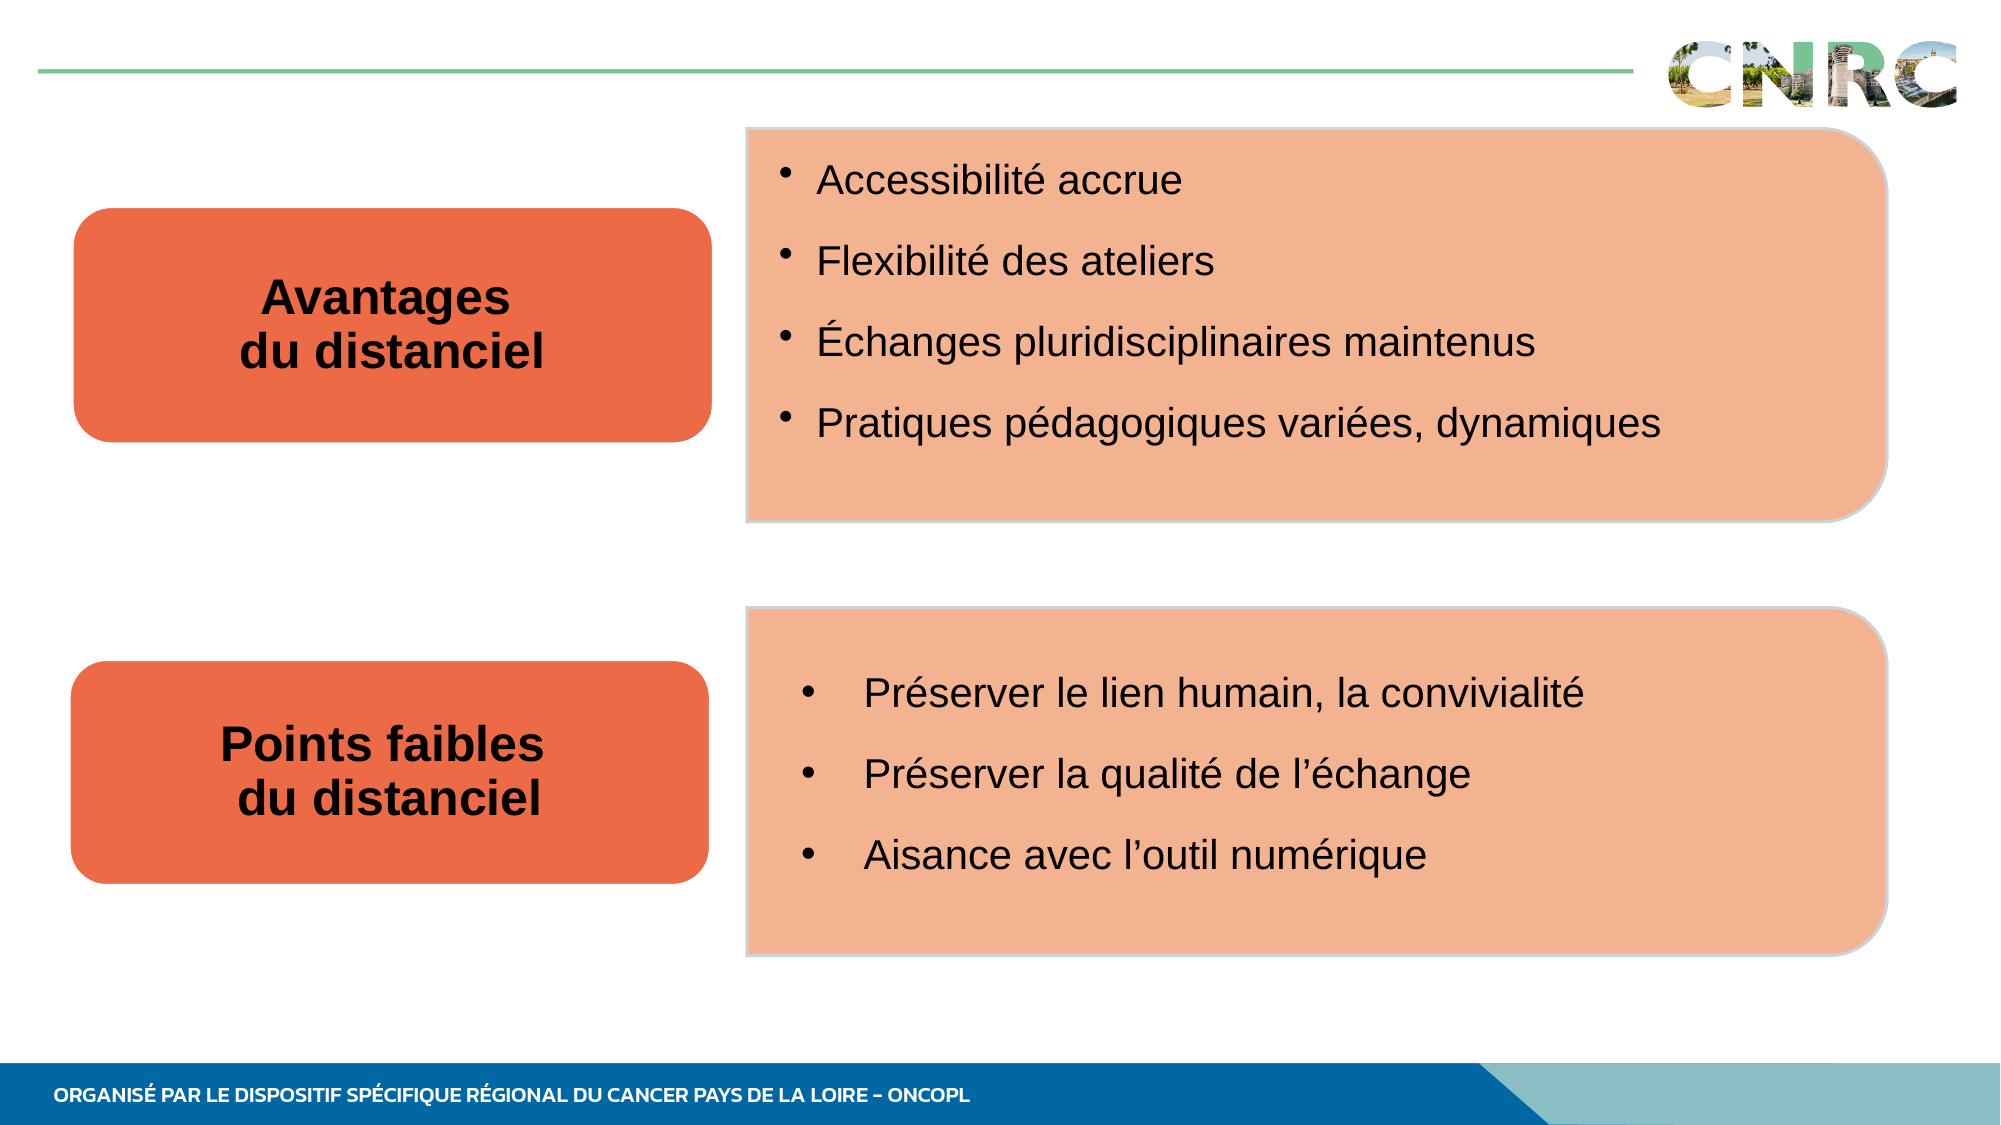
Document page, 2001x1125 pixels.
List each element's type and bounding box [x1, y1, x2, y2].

text_box [71, 205, 714, 445]
picture [0, 0, 2001, 1125]
text_box [746, 602, 1888, 957]
text_box [724, 108, 1888, 523]
text_box [68, 658, 711, 887]
